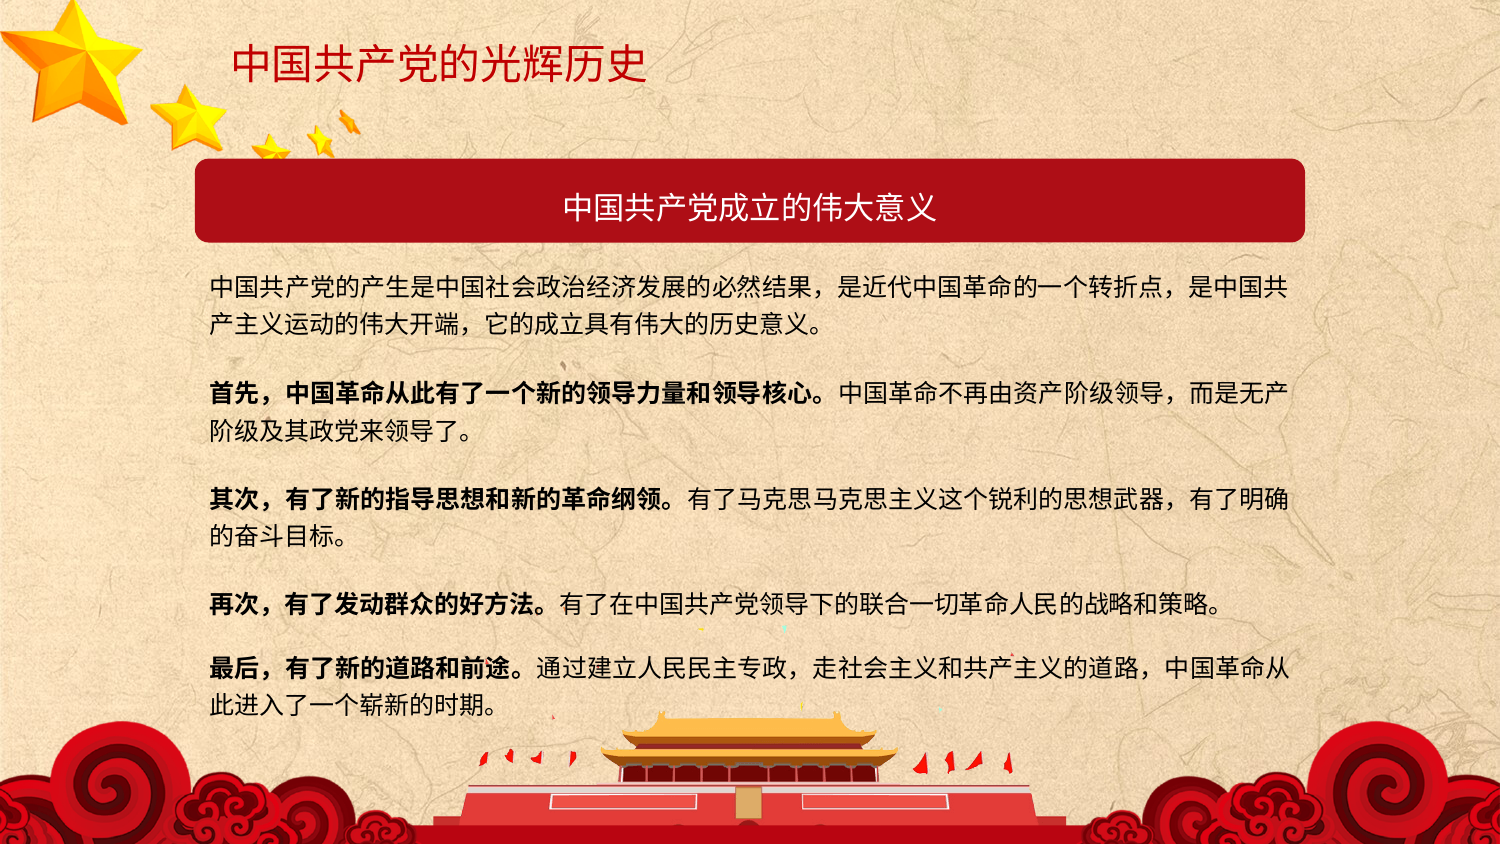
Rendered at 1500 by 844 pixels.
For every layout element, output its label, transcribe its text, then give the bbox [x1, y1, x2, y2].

text_box 中国共产党的产生是中国社会政治经济发展的必然结果，是近代中国革命的一个转折点，是中国共产主义运动的伟大开端，它的成立具有伟大的历史意义。 [194, 256, 1306, 347]
text_box 其次，有了新的指导思想和新的革命纲领。有了马克思马克思主义这个锐利的思想武器，有了明确的奋斗目标。 [194, 468, 1306, 558]
picture [0, 0, 1500, 844]
text_box [192, 156, 1308, 245]
text_box 最后，有了新的道路和前途。通过建立人民民主专政，走社会主义和共产主义的道路，中国革命从此进入了一个崭新的时期。 [194, 637, 1306, 728]
text_box 再次，有了发动群众的好方法。有了在中国共产党领导下的联合一切革命人民的战略和策略。 [194, 573, 1306, 626]
text_box 中国共产党成立的伟大意义 [502, 161, 998, 233]
text_box 首先，中国革命从此有了一个新的领导力量和领导核心。中国革命不再由资产阶级领导，而是无产阶级及其政党来领导了。 [194, 362, 1306, 453]
